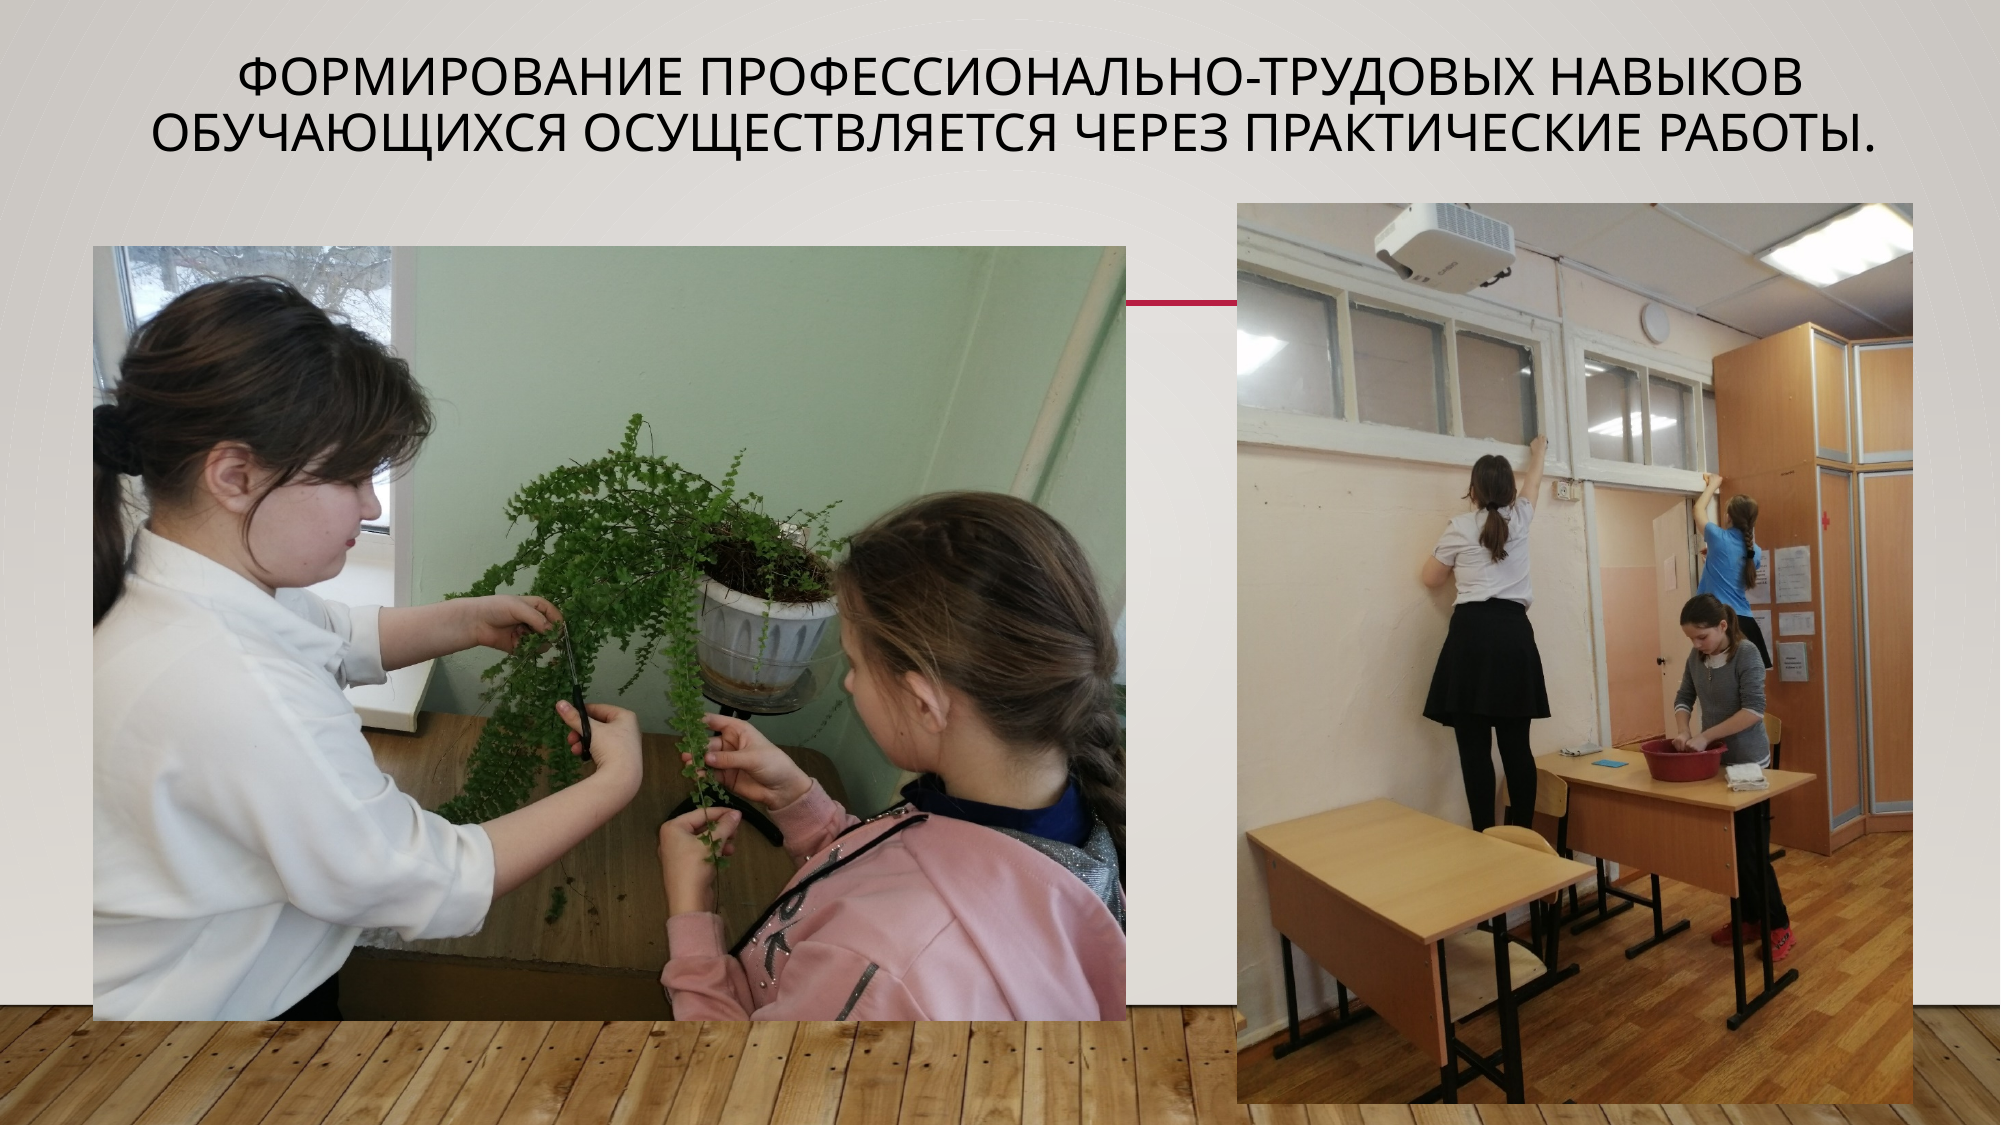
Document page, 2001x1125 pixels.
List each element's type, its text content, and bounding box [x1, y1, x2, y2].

title Формирование профессионально-трудовых навыков обучающихся осуществляется через Практические работы. [93, 42, 1949, 168]
picture [0, 203, 2000, 1125]
